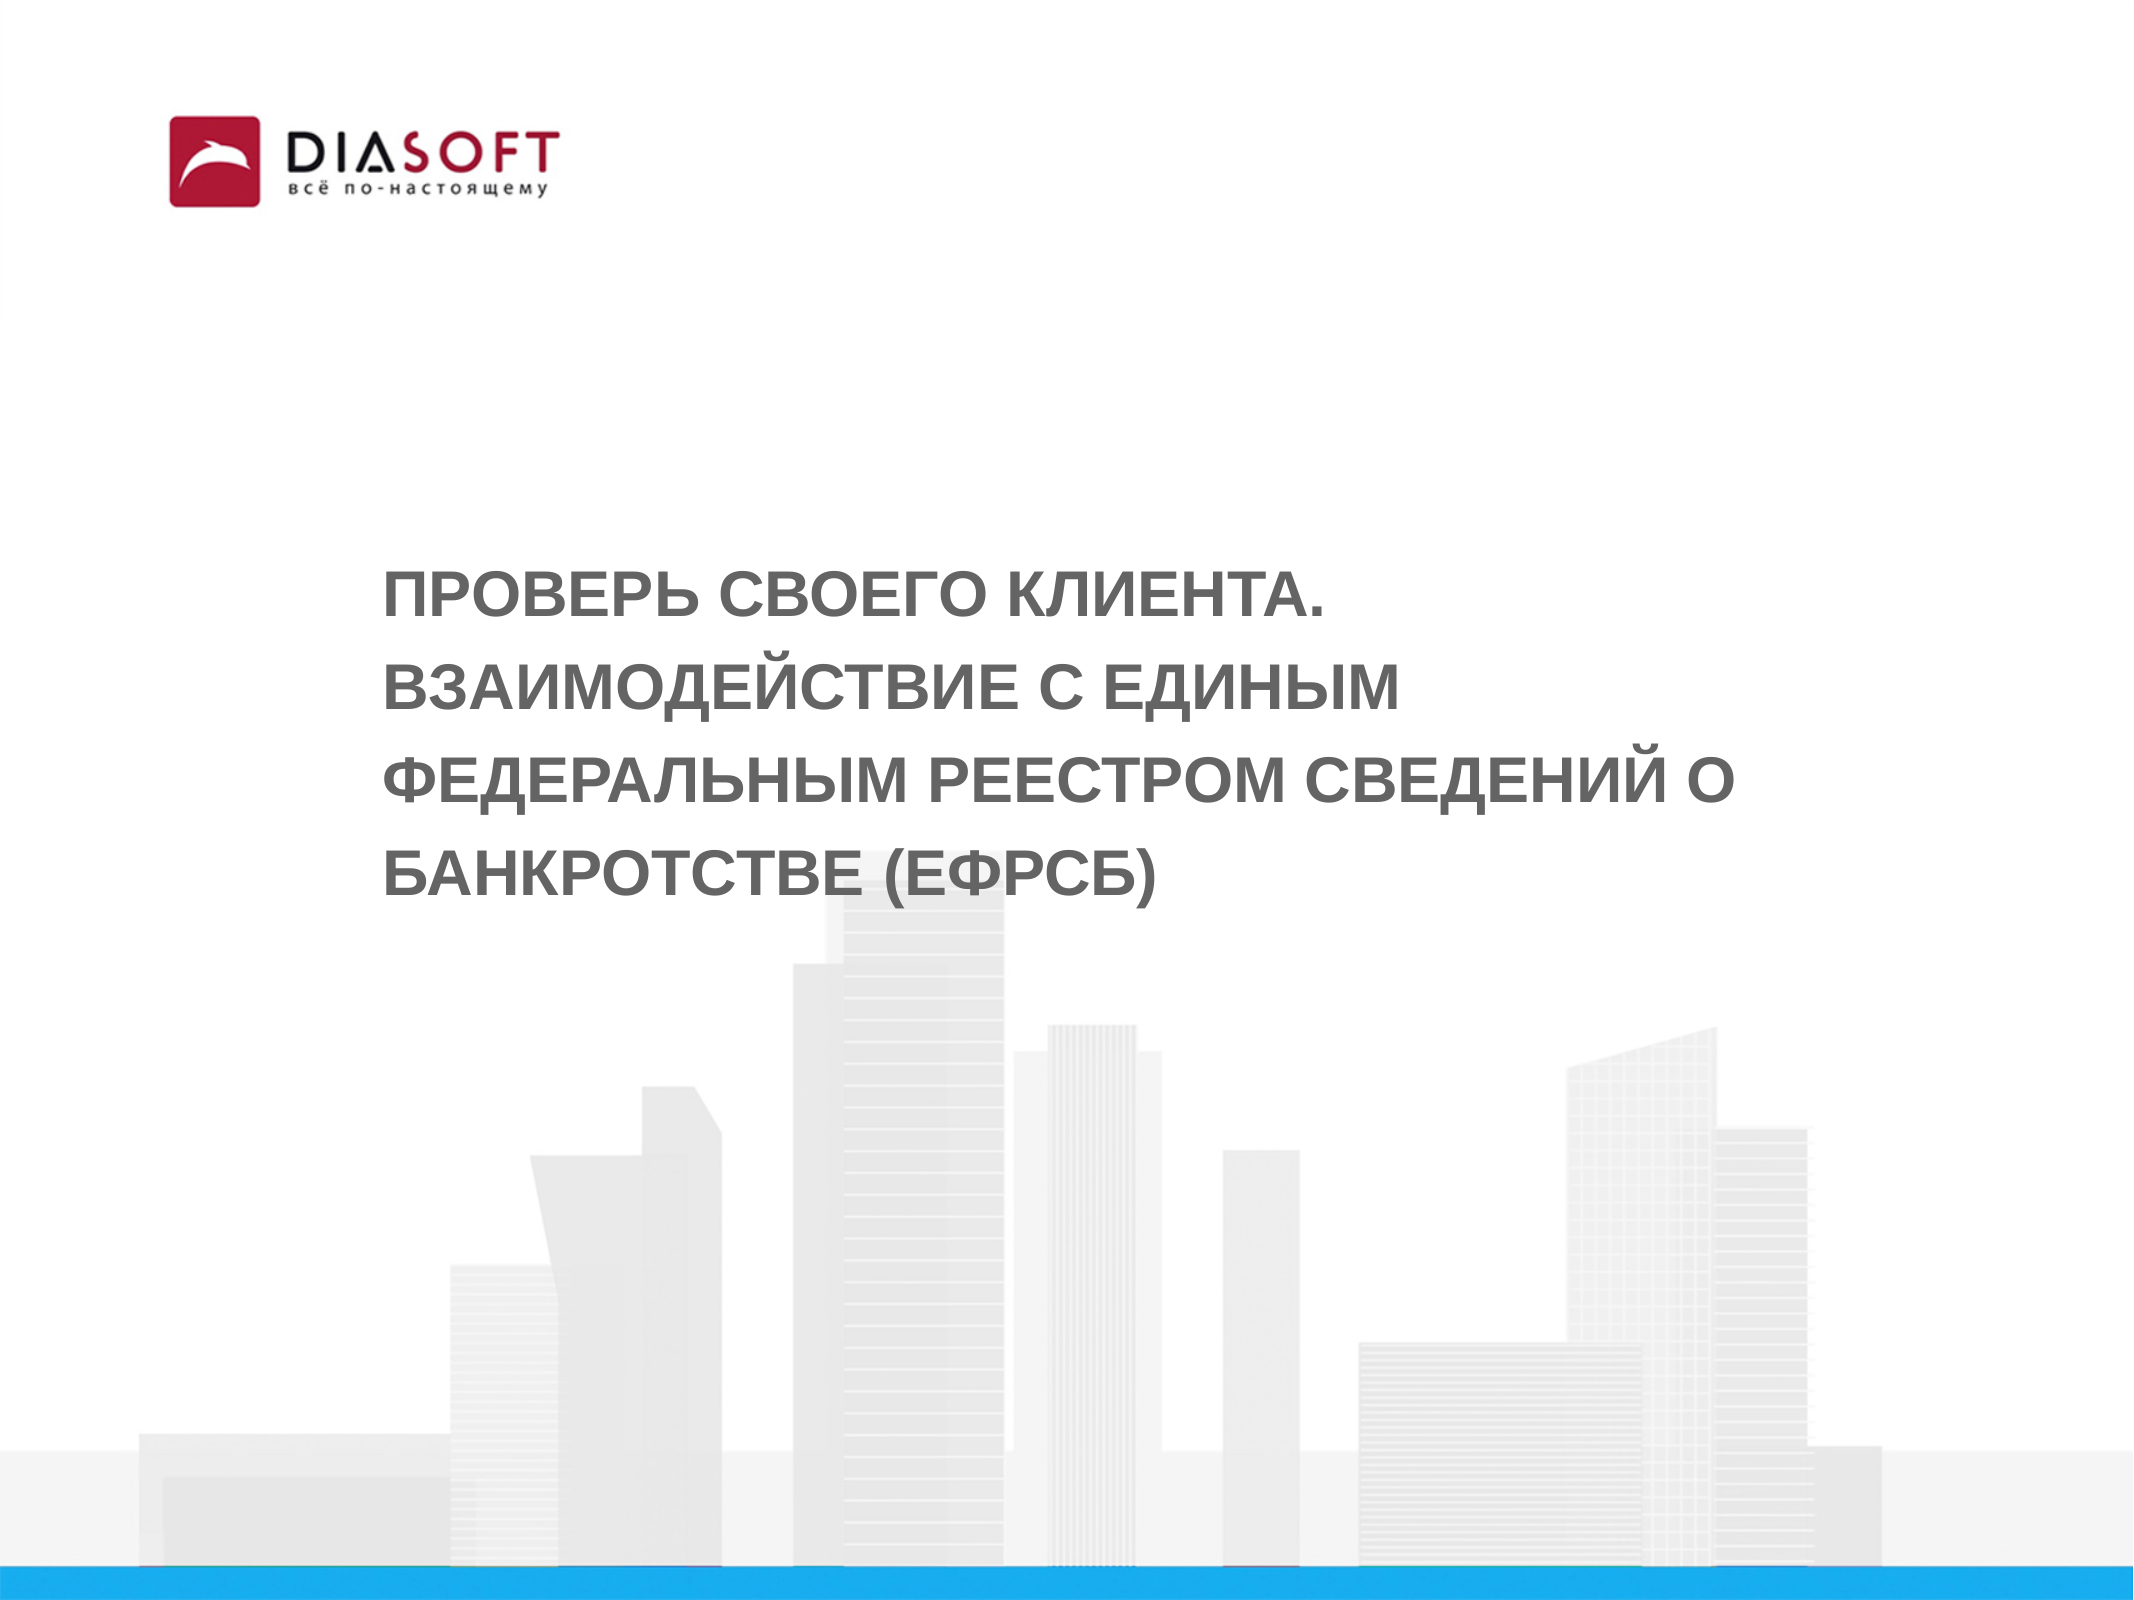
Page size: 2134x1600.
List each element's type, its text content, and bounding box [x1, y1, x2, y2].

text_box ПРОВЕРЬ СВОЕГО КЛИЕНТА. Взаимодействие с Единым федеральным реестром сведений о банкротстве (ЕФРСБ) [382, 536, 1887, 905]
picture [0, 0, 2133, 1600]
